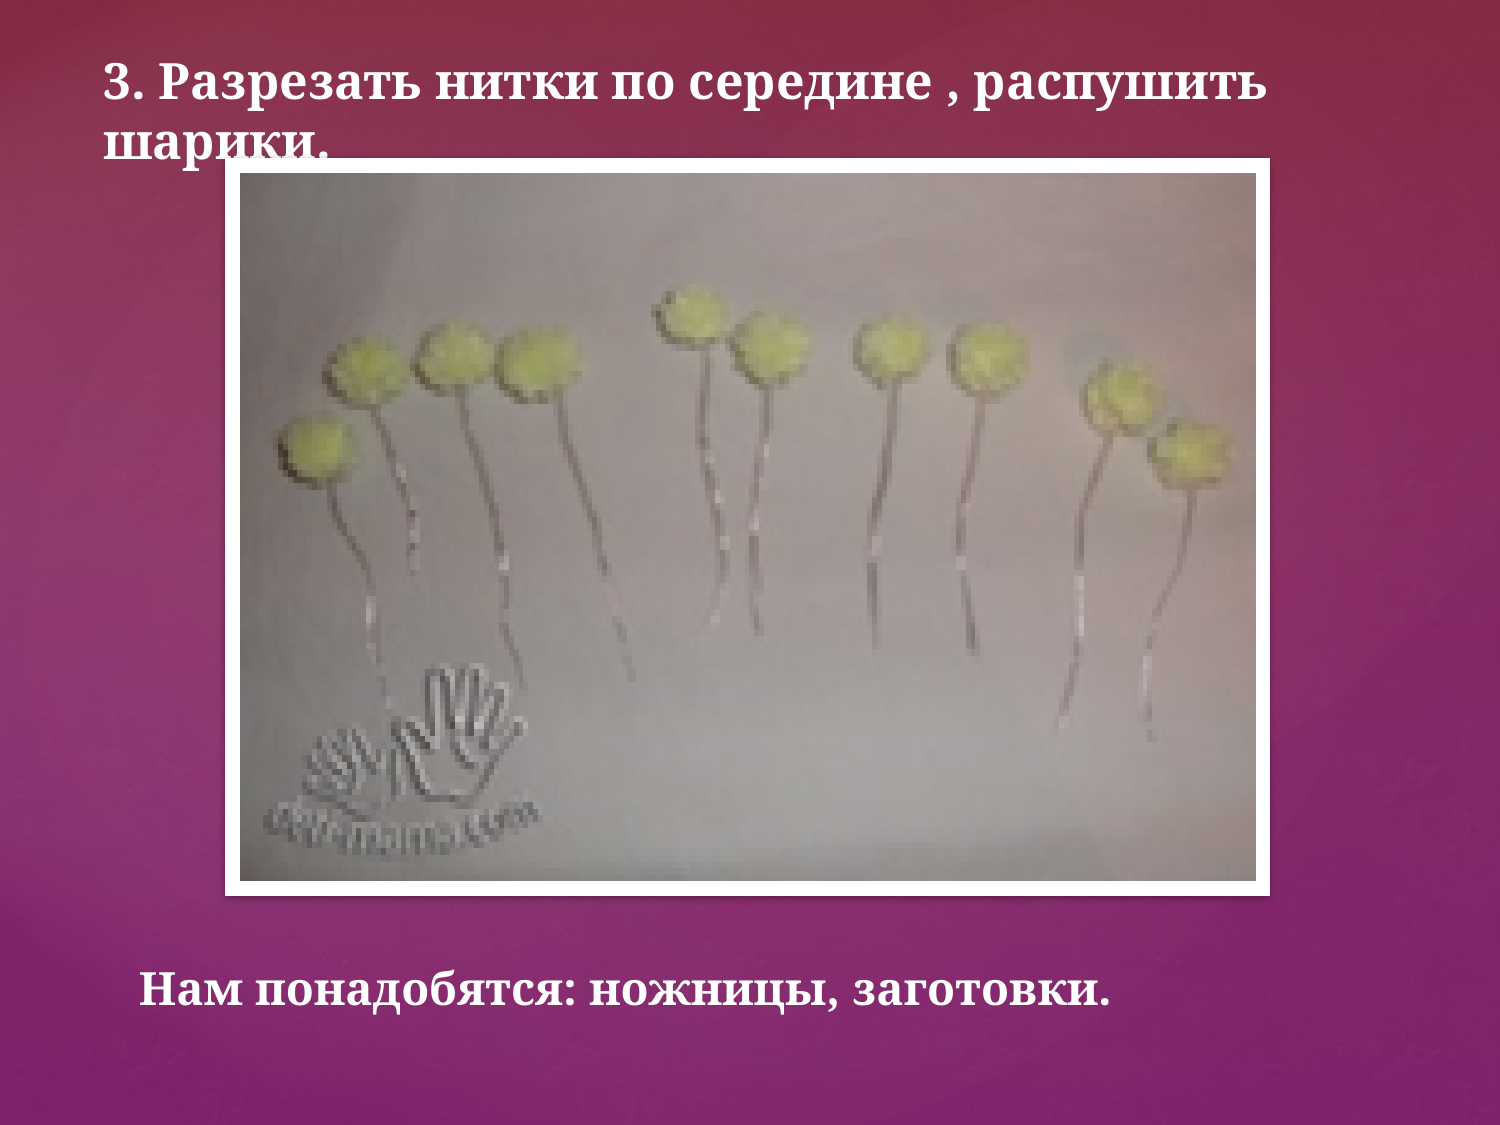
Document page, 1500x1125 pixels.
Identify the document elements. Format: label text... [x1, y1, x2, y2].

text_box Нам понадобятся: ножницы, заготовки. [123, 952, 1270, 1023]
picture [239, 172, 1256, 882]
text_box 3. Разрезать нитки по середине , распушить шарики. [88, 42, 1447, 178]
